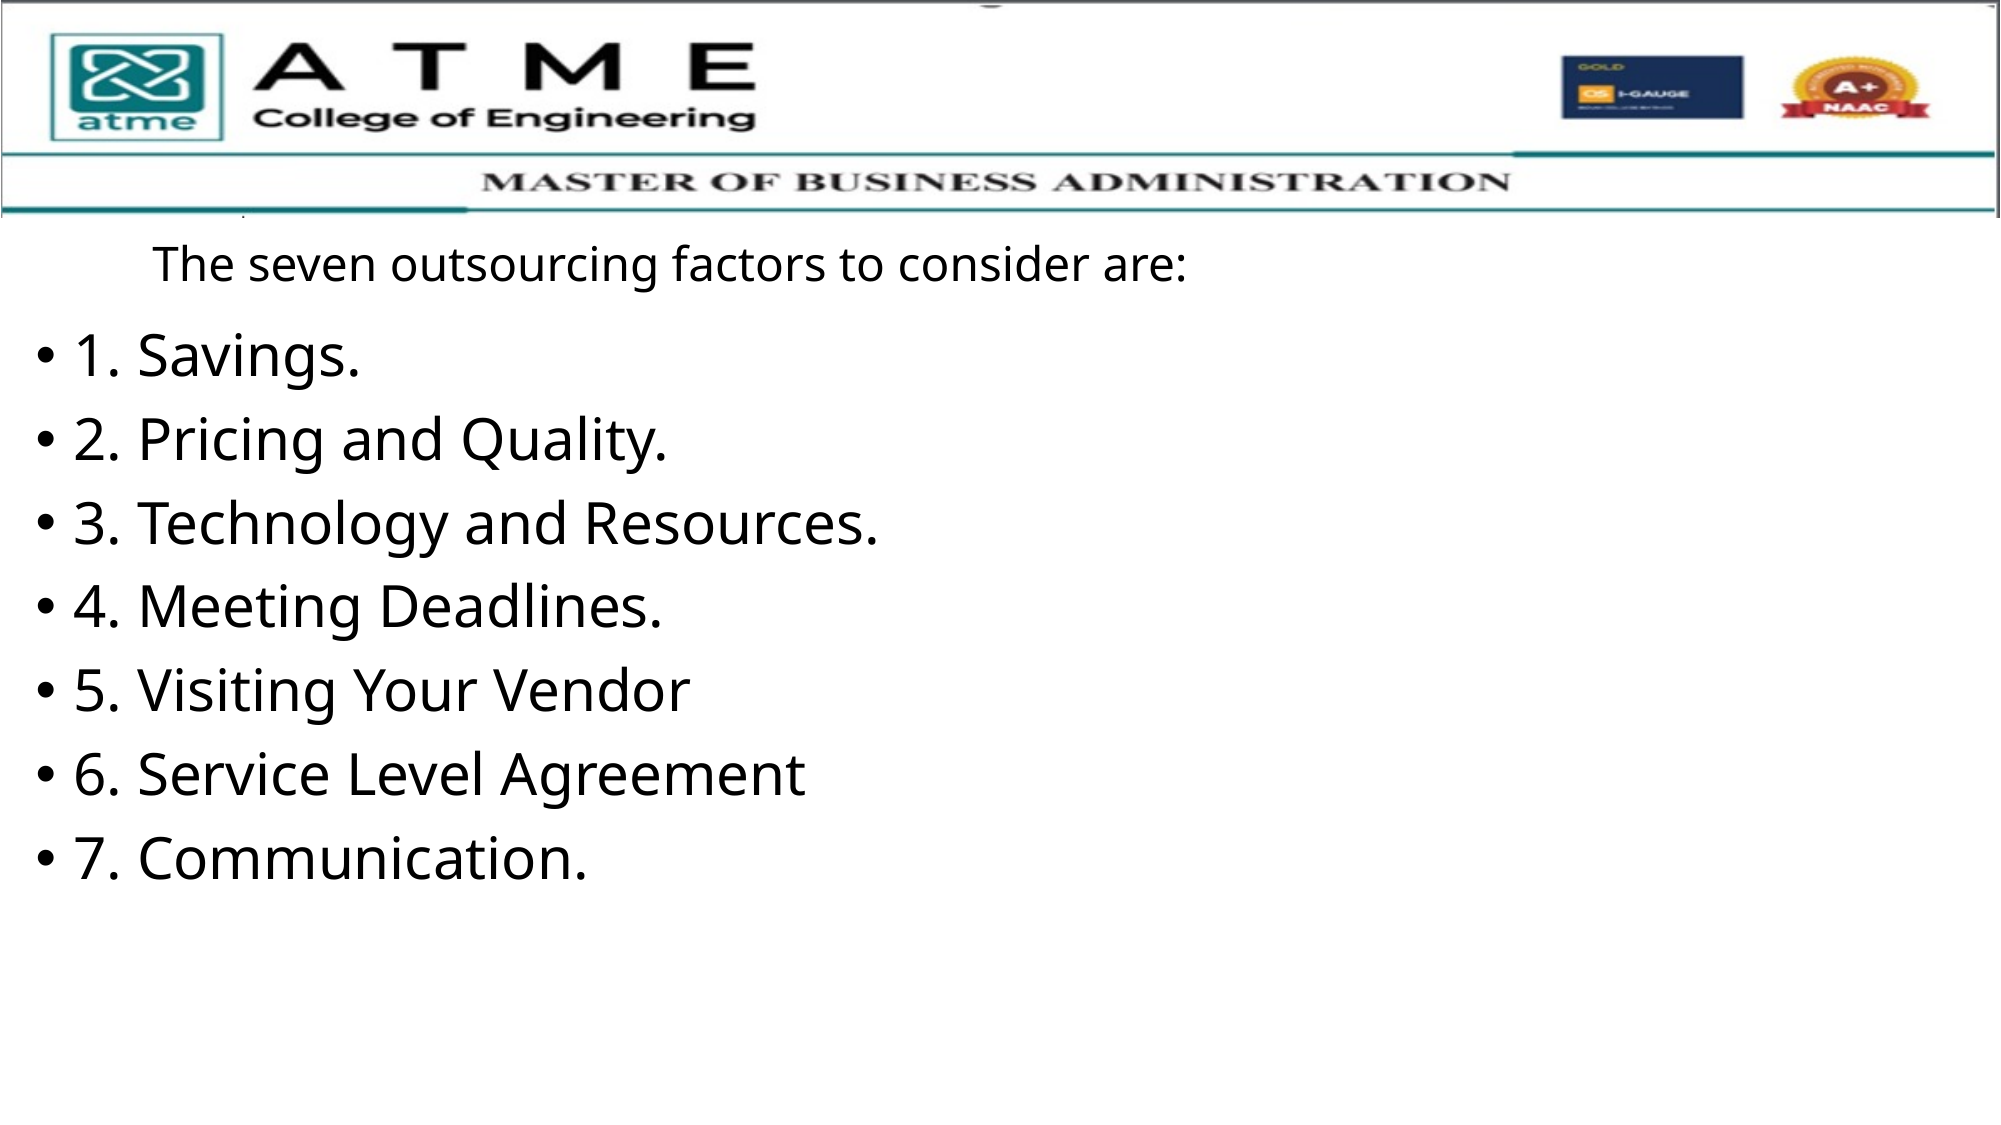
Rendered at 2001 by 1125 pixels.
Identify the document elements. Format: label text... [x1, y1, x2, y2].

picture [1, 0, 2000, 218]
list 1. Savings. 2. Pricing and Quality. 3. Technology and Resources. 4. Meeting Deadlines. 5. Visiting Your Vendor 6. Service Level Agreement 7. Communication. [20, 318, 1962, 1094]
title The seven outsourcing factors to consider are: [137, 232, 1863, 300]
